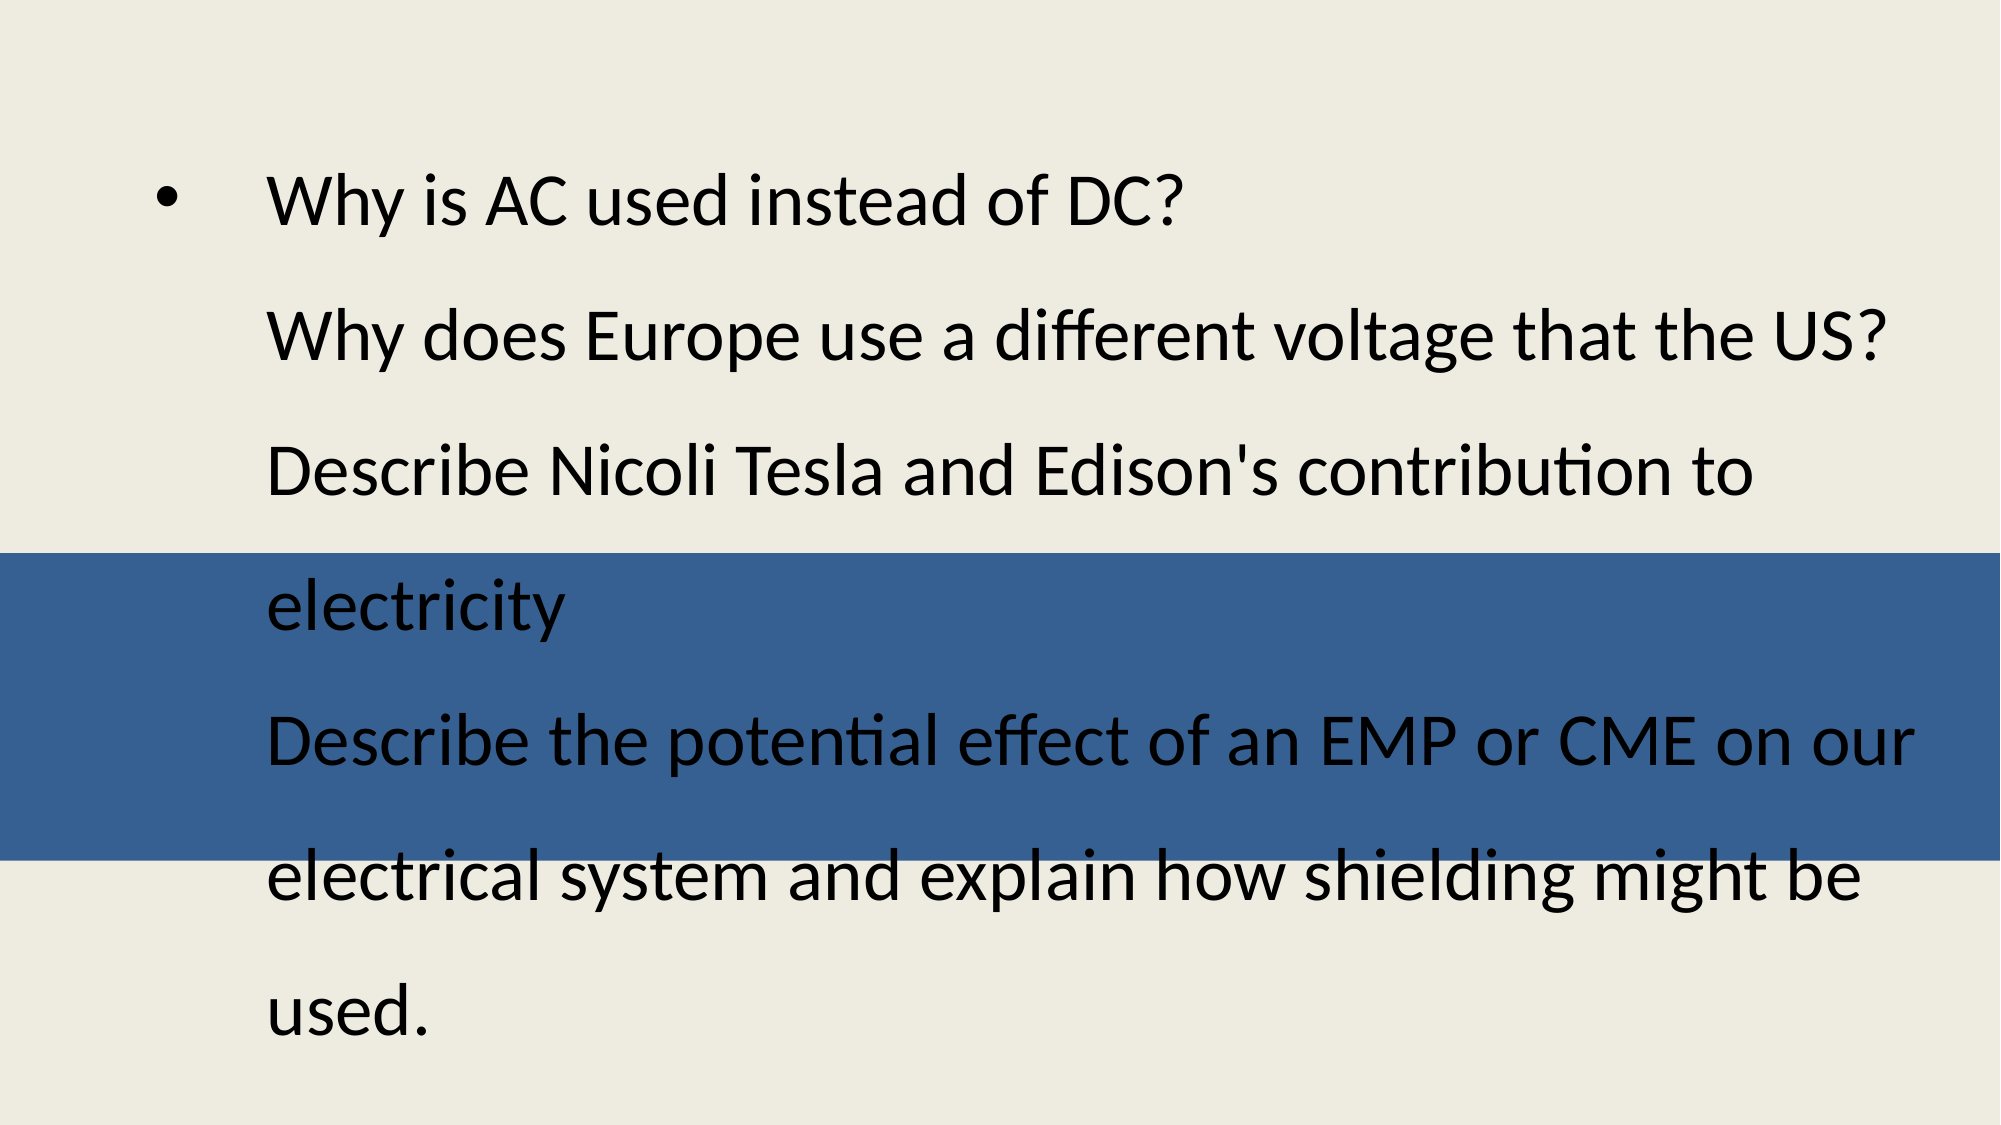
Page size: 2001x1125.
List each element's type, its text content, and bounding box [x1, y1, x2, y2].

title Why is AC used instead of DC? Why does Europe use a different voltage that the US? Describe Nicoli Tesla and Edison's contribution to electricity Describe the potential effect of an EMP or CME on our electrical system and explain how shielding might be used. [139, 65, 1979, 1091]
